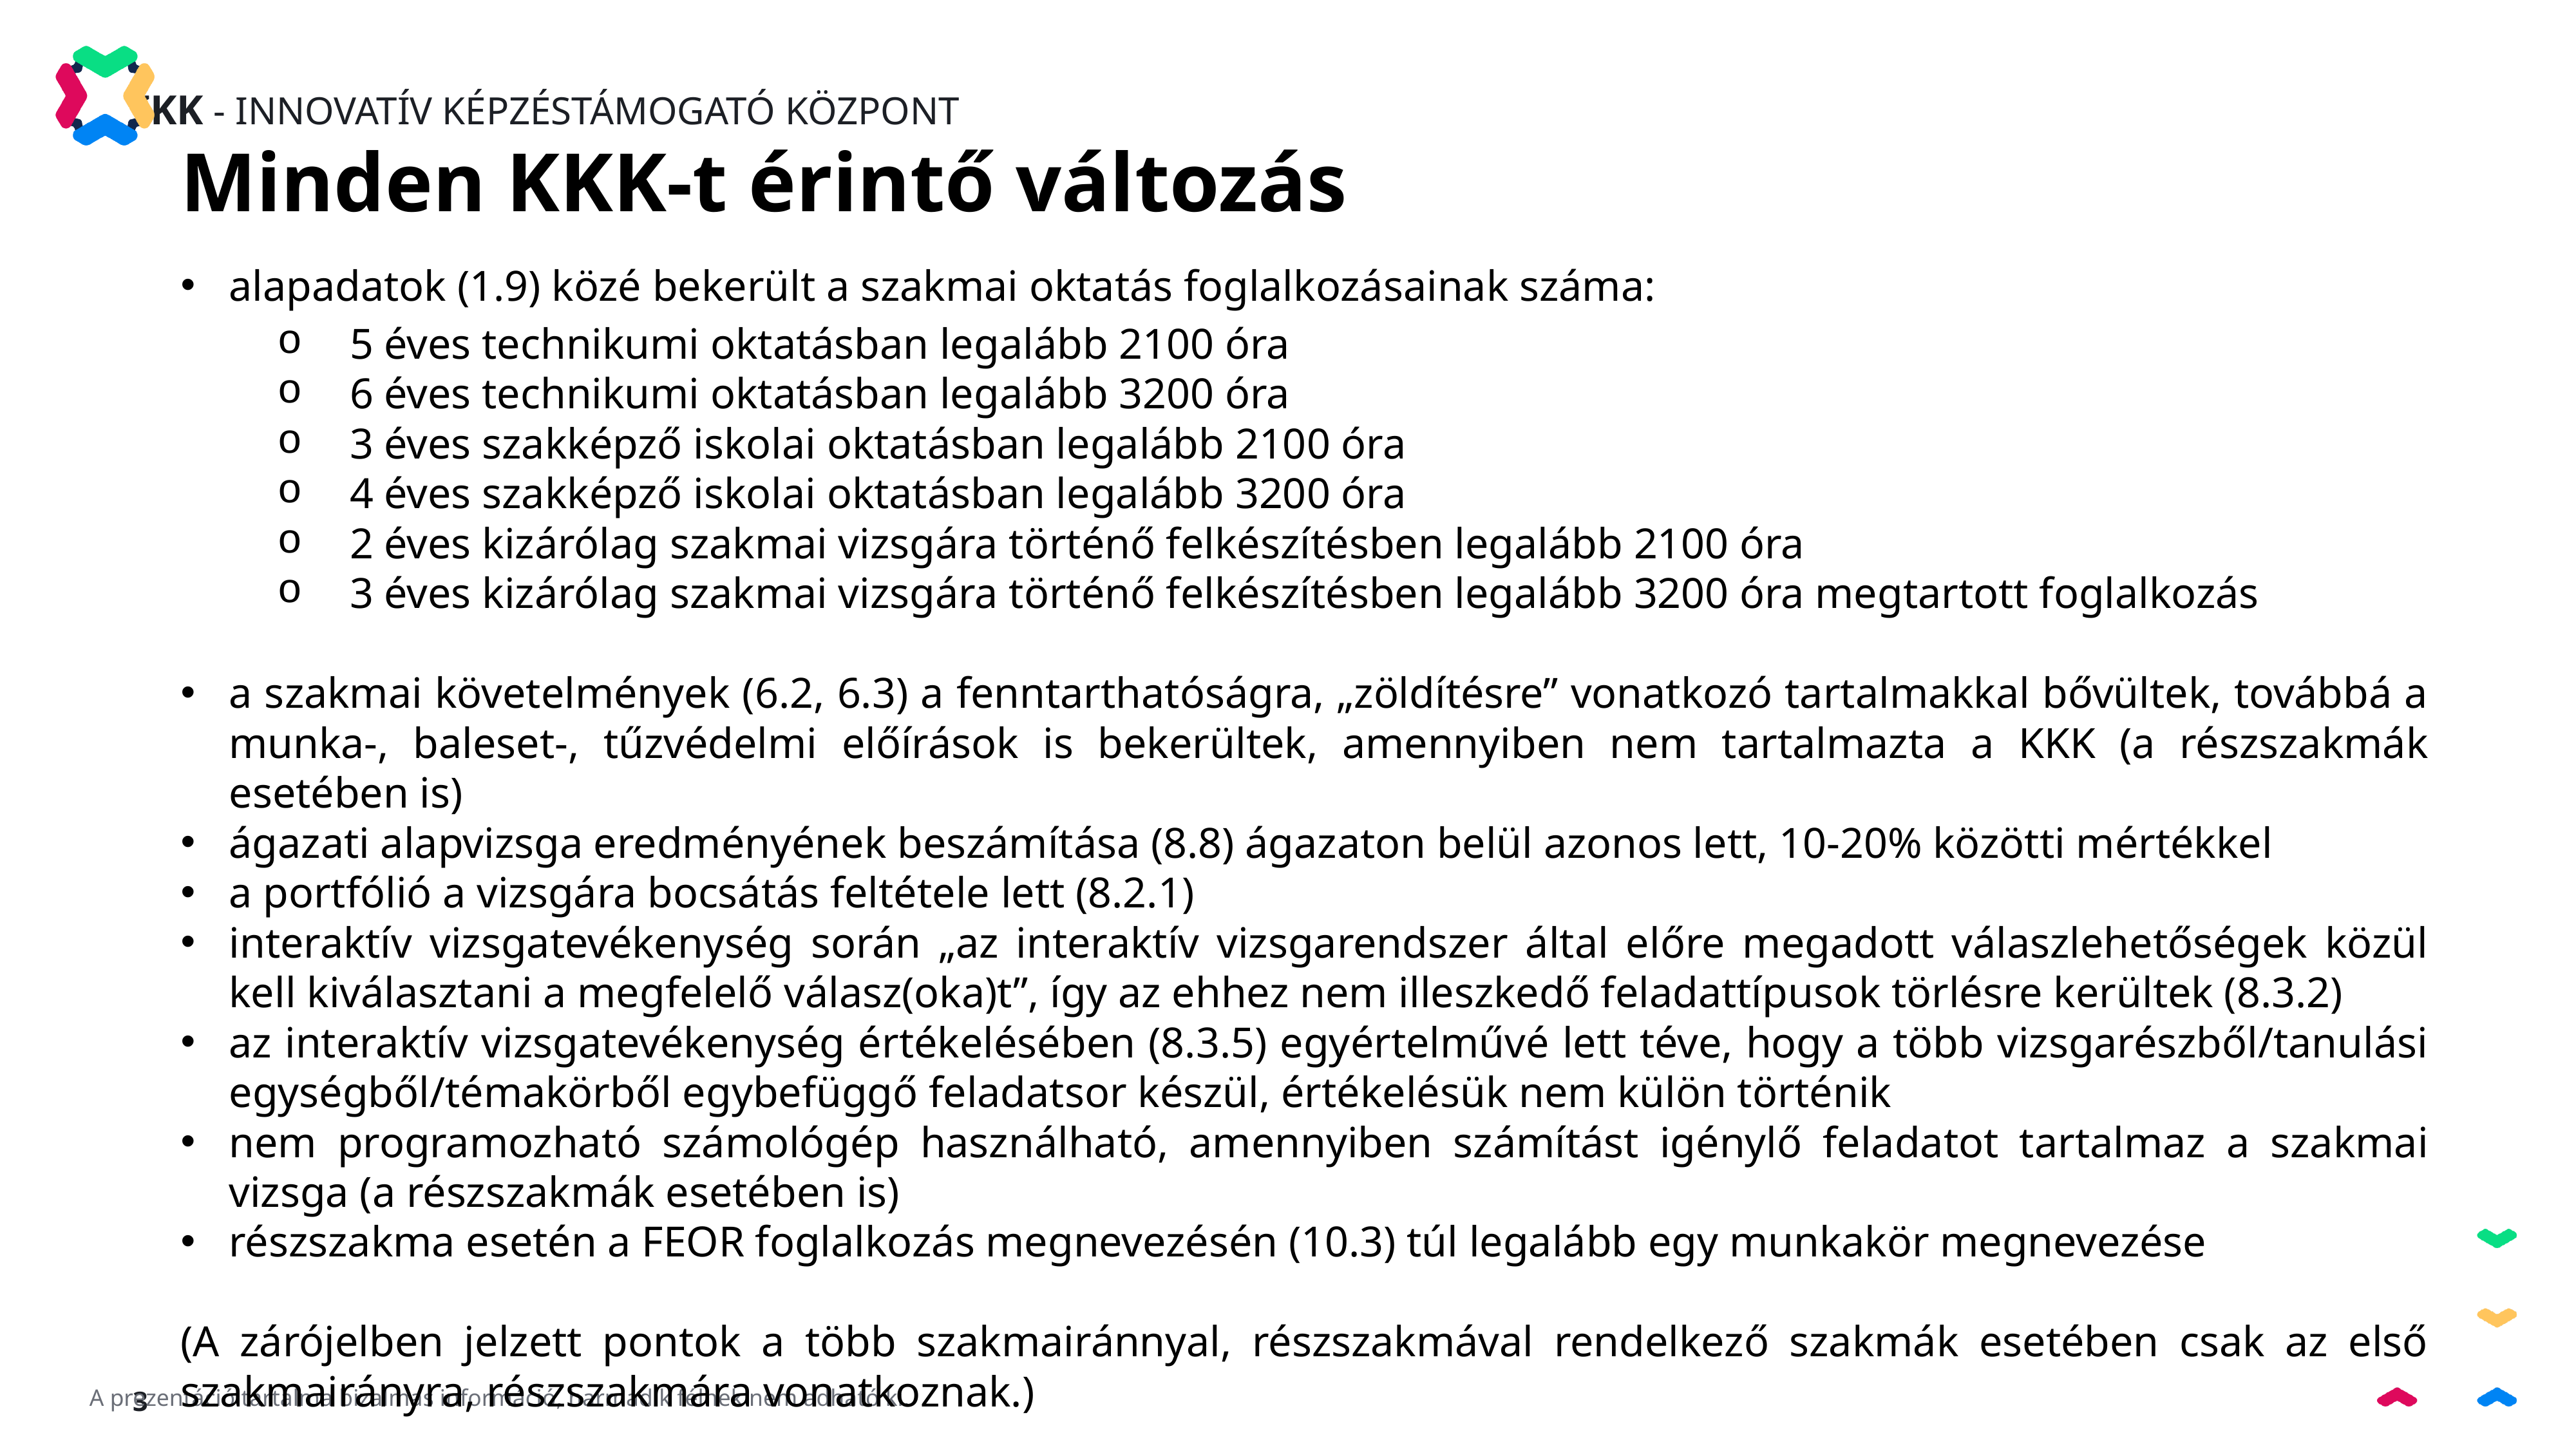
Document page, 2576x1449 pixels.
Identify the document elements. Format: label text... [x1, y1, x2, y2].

list Minden KKK-t érintő változás [180, 131, 2504, 204]
picture [2377, 1229, 2517, 1406]
picture [55, 46, 155, 146]
list alapadatok (1.9) közé bekerült a szakmai oktatás foglalkozásainak száma: 5 éves technikumi oktatásban legalább 2100 óra 6 éves technikumi oktatásban legalább 3200 óra 3 éves szakképző iskolai oktatásban legalább 2100 óra 4 éves szakképző iskolai oktatásban legalább 3200 óra 2 éves kizárólag szakmai vizsgára történő felkészítésben legalább 2100 óra 3 éves kizárólag szakmai vizsgára történő felkészítésben legalább 3200 óra megtartott foglalkozás a szakmai követelmények (6.2, 6.3) a fenntarthatóságra, „zöldítésre” vonatkozó tartalmakkal bővültek, továbbá a munka-, baleset-, tűzvédelmi előírások is bekerültek, amennyiben nem tartalmazta a KKK (a részszakmák esetében is) ágazati alapvizsga eredményének beszámítása (8.8) ágazaton belül azonos lett, 10-20% közötti mértékkel a portfólió a vizsgára bocsátás feltétele lett (8.2.1) interaktív vizsgatevékenység során „az interaktív vizsgarendszer által előre megadott válaszlehetőségek közül kell kiválasztani a megfelelő válasz(oka)t”, így az ehhez nem illeszkedő feladattípusok törlésre kerültek (8.3.2) az interaktív vizsgatevékenység értékelésében (8.3.5) egyértelművé lett téve, hogy a több vizsgarészből/tanulási egységből/témakörből egybefüggő feladatsor készül, értékelésük nem külön történik nem programozható számológép használható, amennyiben számítást igénylő feladatot tartalmaz a szakmai vizsga (a részszakmák esetében is) részszakma esetén a FEOR foglalkozás megnevezésén (10.3) túl legalább egy munkakör megnevezése (A zárójelben jelzett pontok a több szakmairánnyal, részszakmával rendelkező szakmák esetében csak az első szakmairányra, részszakmára vonatkoznak.) [180, 259, 2430, 1359]
